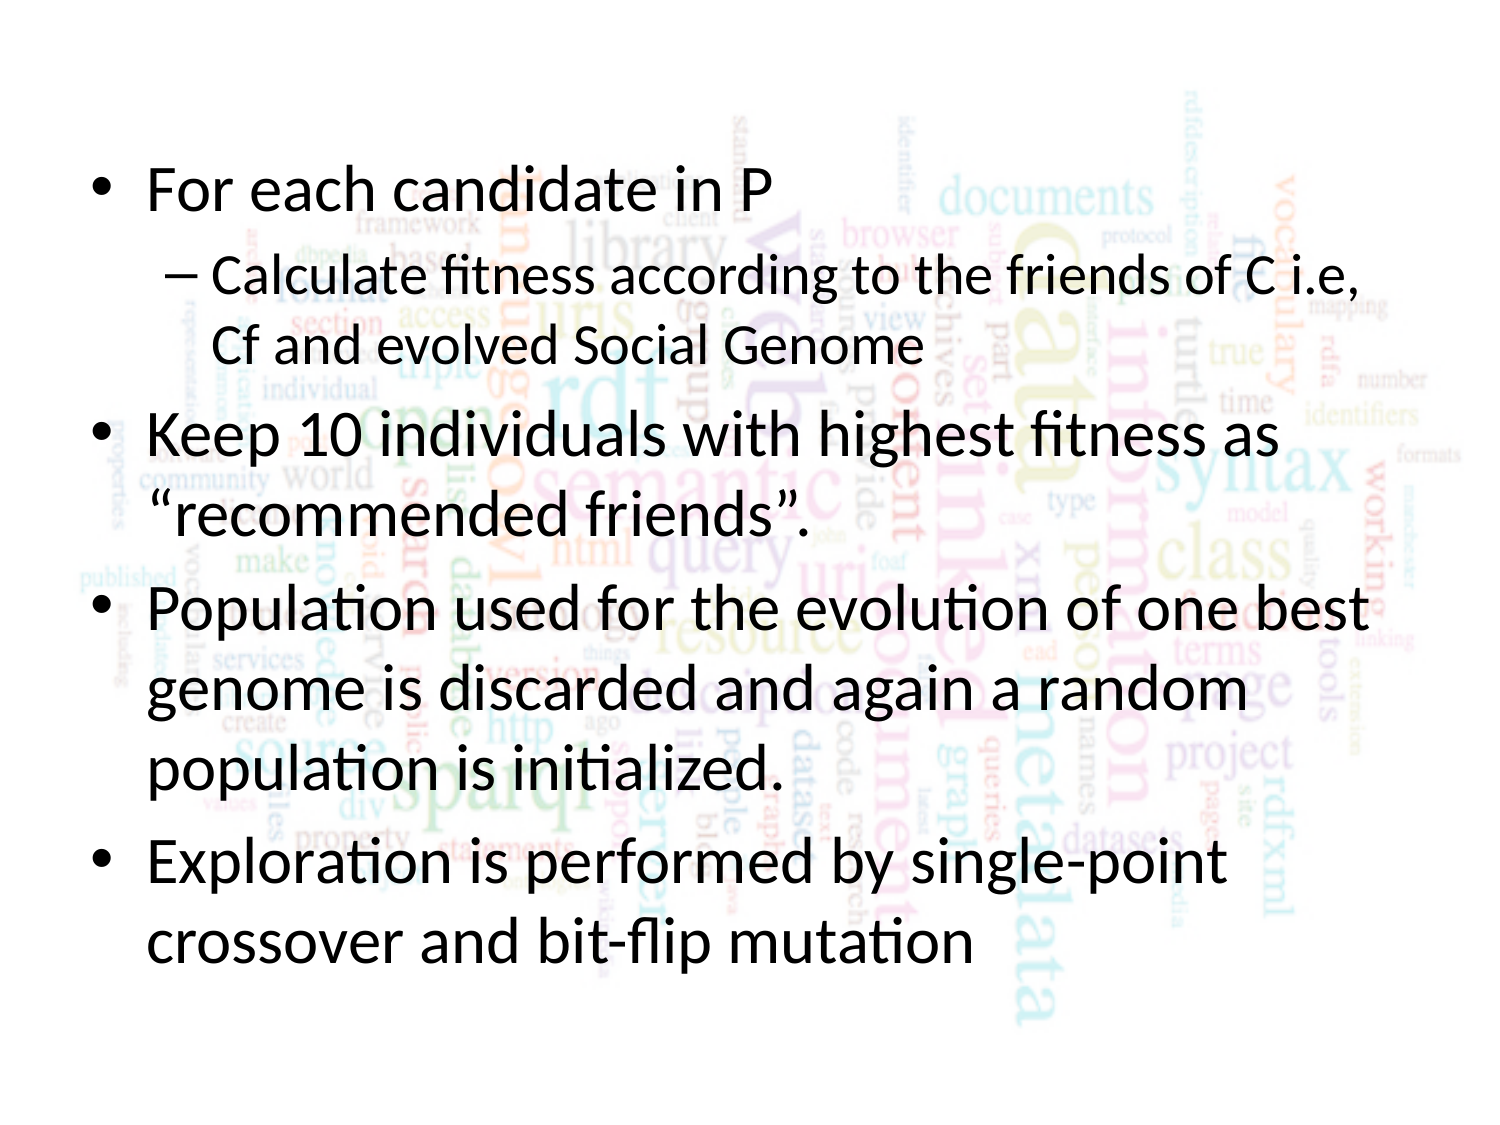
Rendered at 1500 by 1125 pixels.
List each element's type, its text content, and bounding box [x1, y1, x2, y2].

list For each candidate in P Calculate fitness according to the friends of C i.e, Cf and evolved Social Genome Keep 10 individuals with highest fitness as “recommended friends”. Population used for the evolution of one best genome is discarded and again a random population is initialized. Exploration is performed by single-point crossover and bit-flip mutation [75, 137, 1425, 1038]
